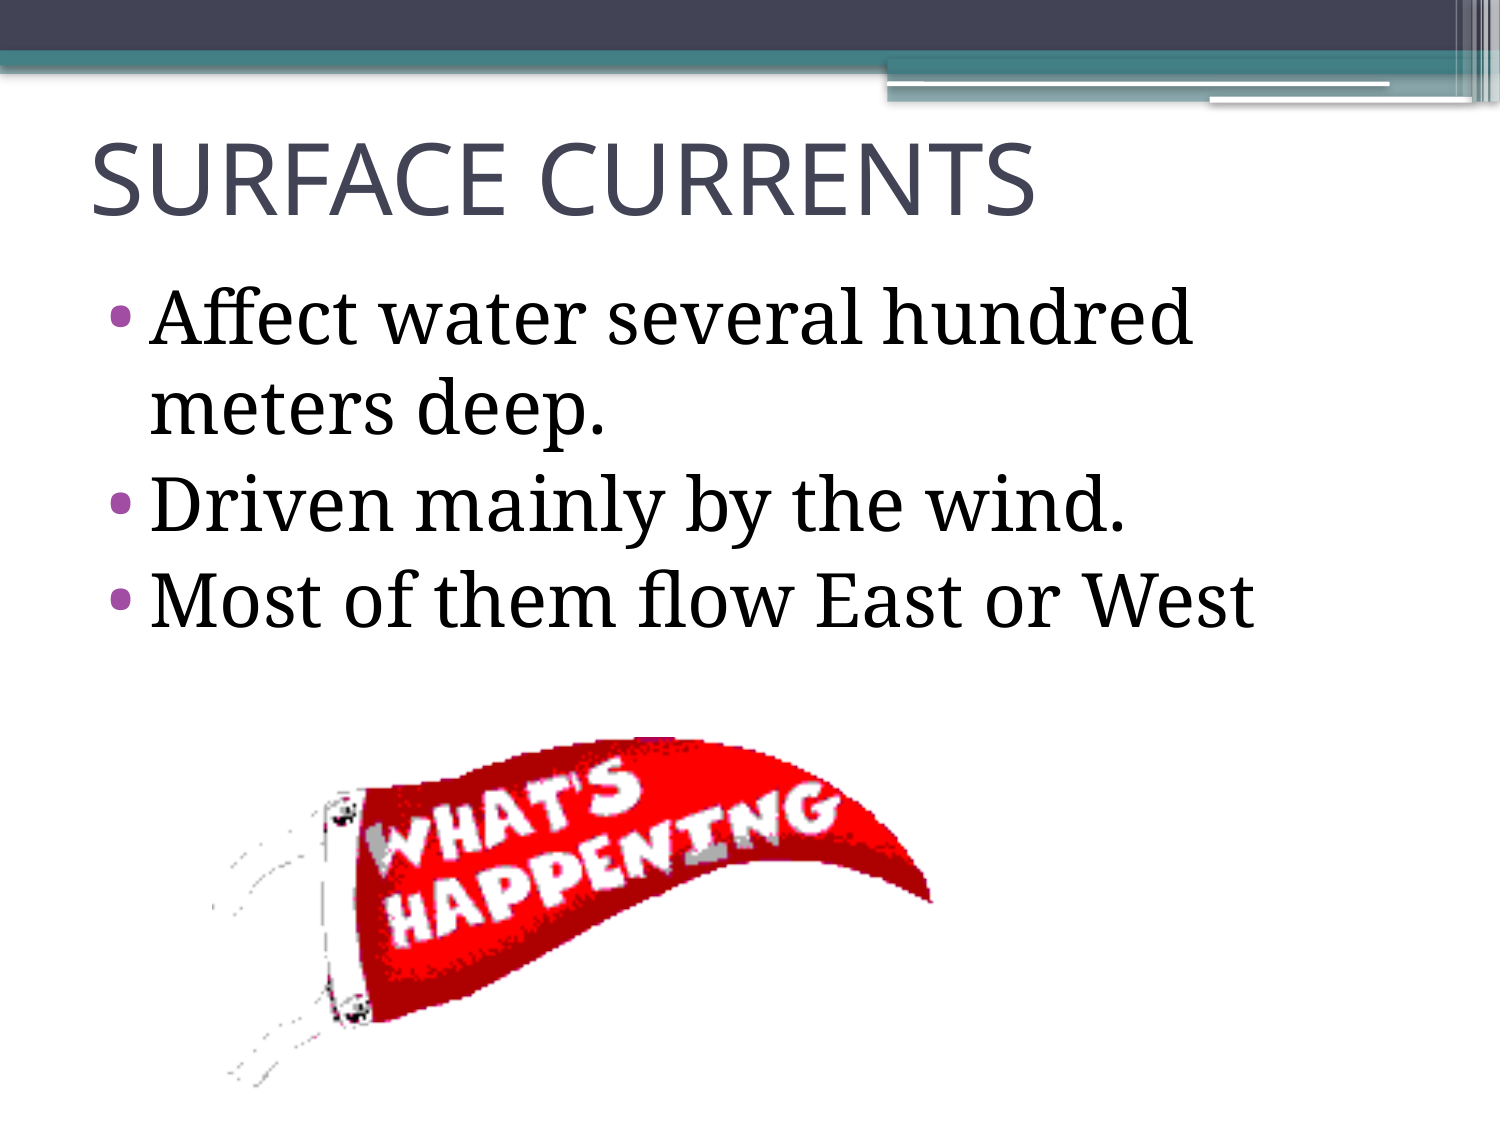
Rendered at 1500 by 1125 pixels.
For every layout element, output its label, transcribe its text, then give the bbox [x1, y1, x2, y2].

title SURFACE CURRENTS [75, 87, 1425, 262]
list Affect water several hundred meters deep. Driven mainly by the wind. Most of them flow East or West [75, 262, 1425, 1079]
picture [212, 737, 938, 1093]
